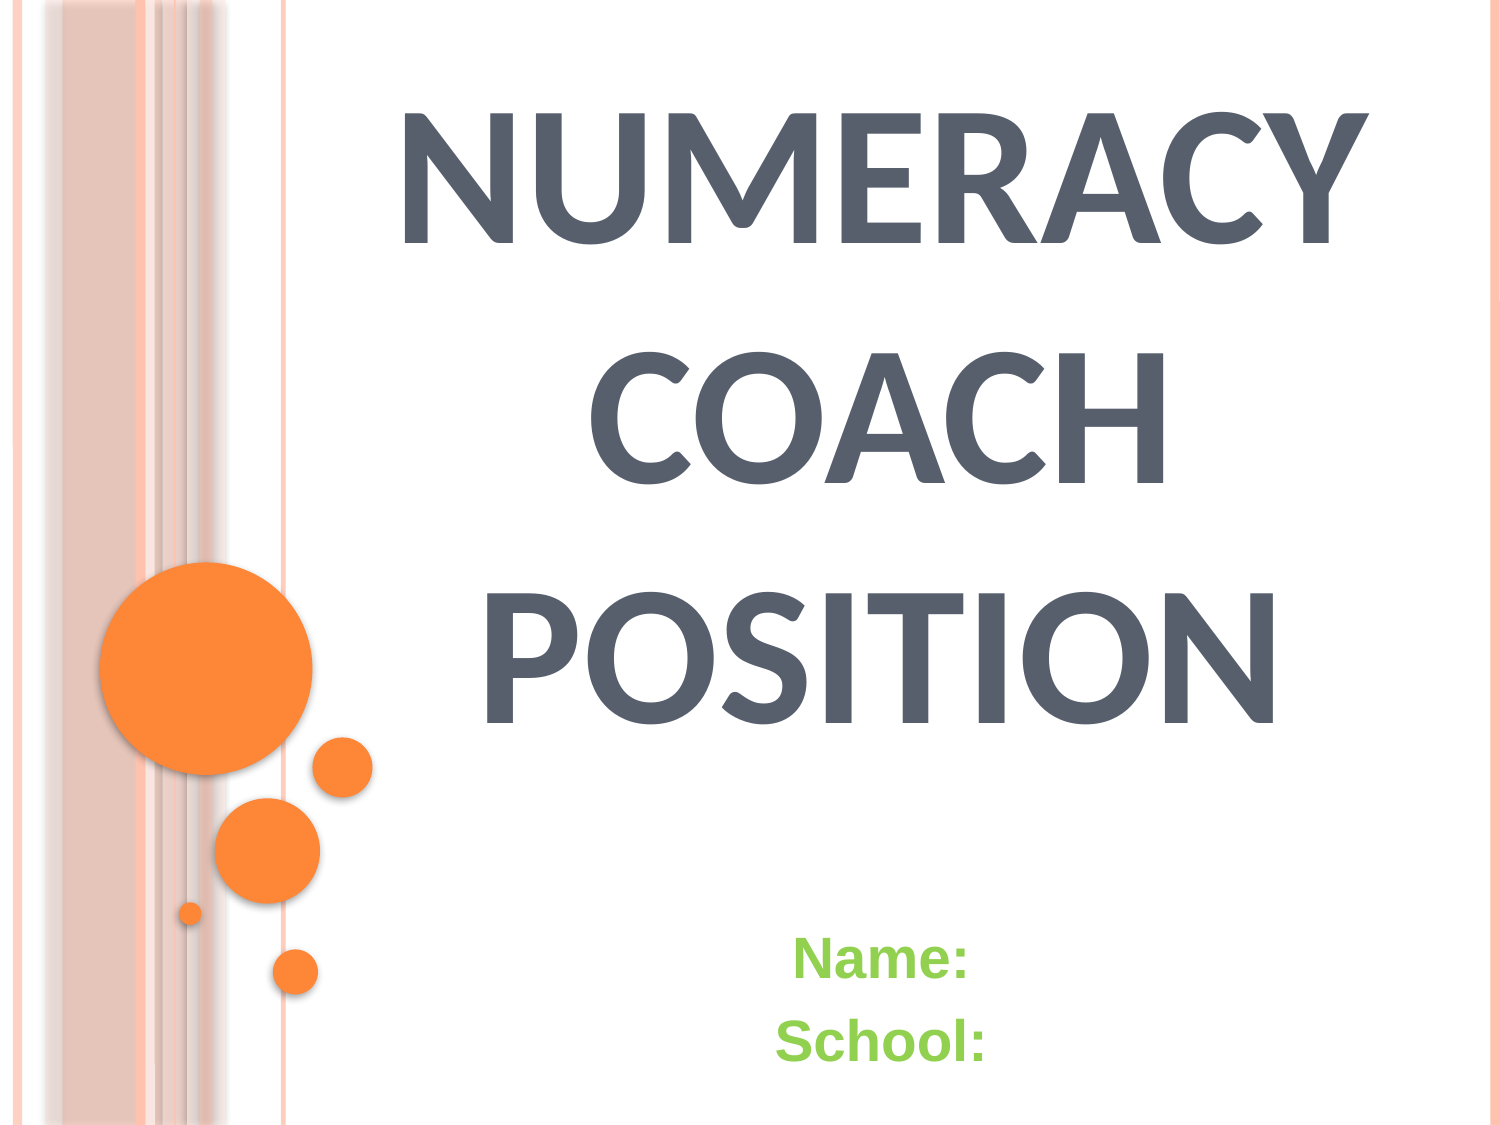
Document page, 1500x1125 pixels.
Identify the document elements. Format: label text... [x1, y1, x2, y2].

subtitle Name: School: [375, 855, 1388, 1081]
